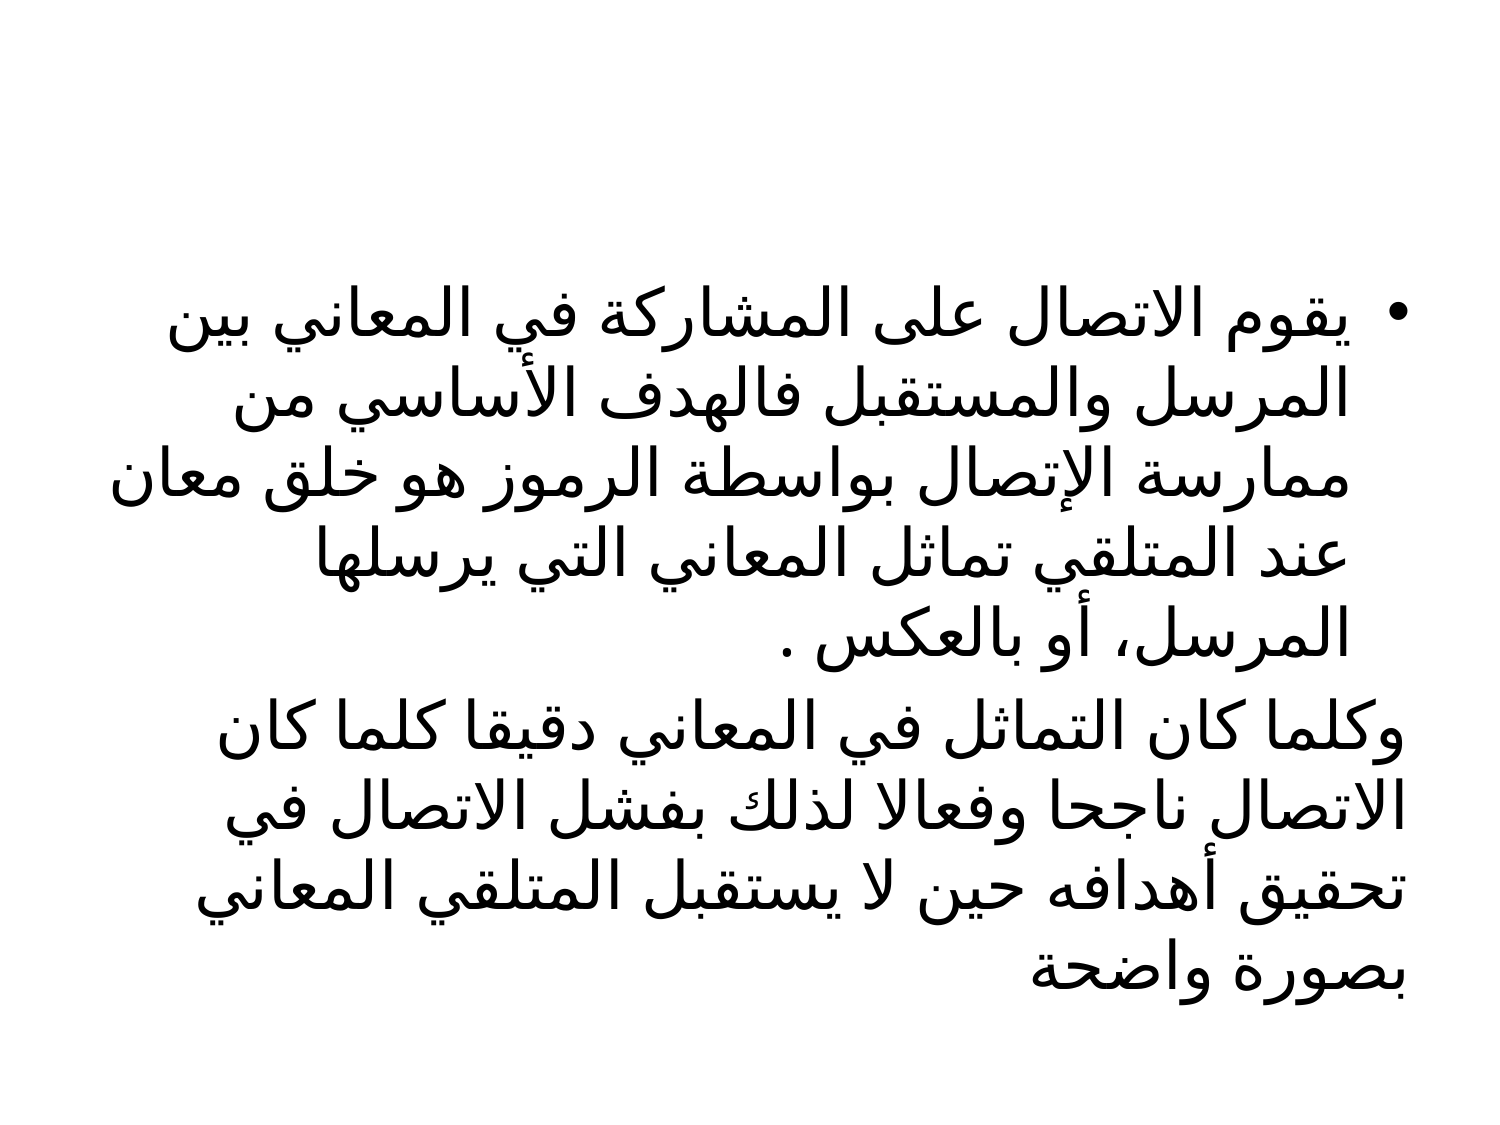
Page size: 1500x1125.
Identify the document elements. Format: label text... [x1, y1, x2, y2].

list يقوم الاتصال على المشاركة في المعاني بين المرسل والمستقبل فالهدف الأساسي من ممارسة الإتصال بواسطة الرموز هو خلق معان عند المتلقي تماثل المعاني التي يرسلها المرسل، أو بالعكس . وكلما كان التماثل في المعاني دقيقا كلما كان الاتصال ناجحا وفعالا لذلك بفشل الاتصال في تحقيق أهدافه حين لا يستقبل المتلقي المعاني بصورة واضحة [75, 262, 1425, 1005]
